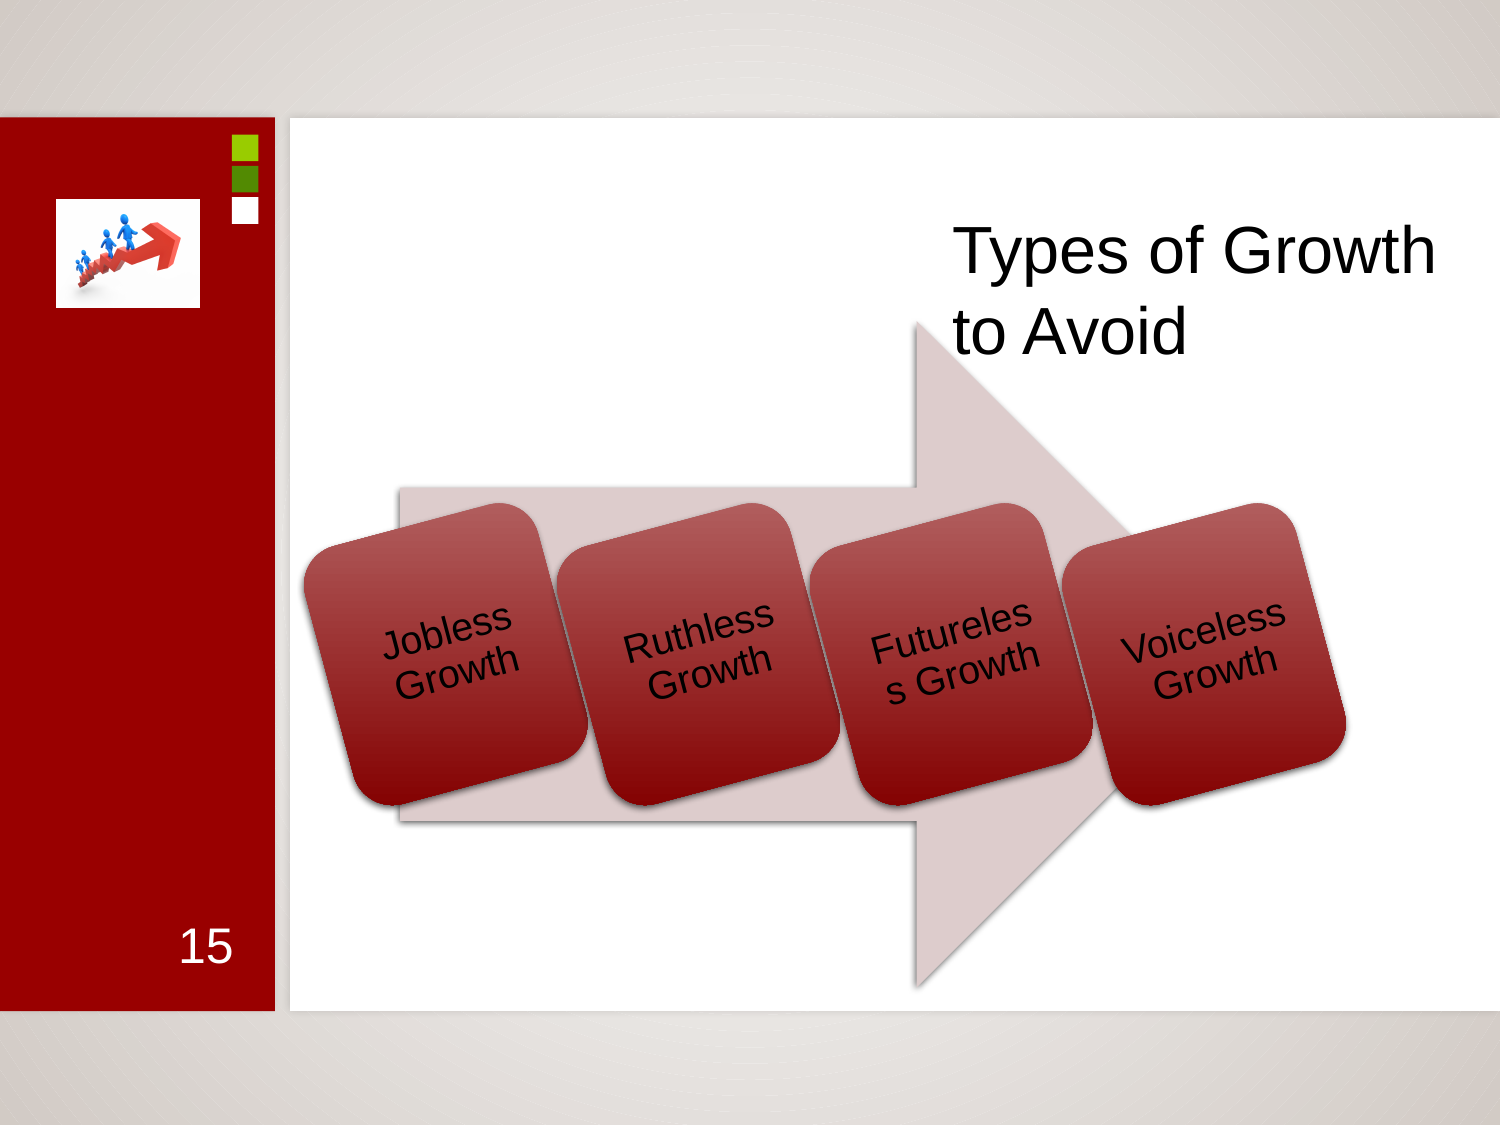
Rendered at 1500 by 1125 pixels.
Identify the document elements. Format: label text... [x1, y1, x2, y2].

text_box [324, 320, 1326, 988]
picture [56, 199, 201, 308]
picture [289, 117, 1500, 1012]
slide_number 15 [56, 893, 249, 994]
